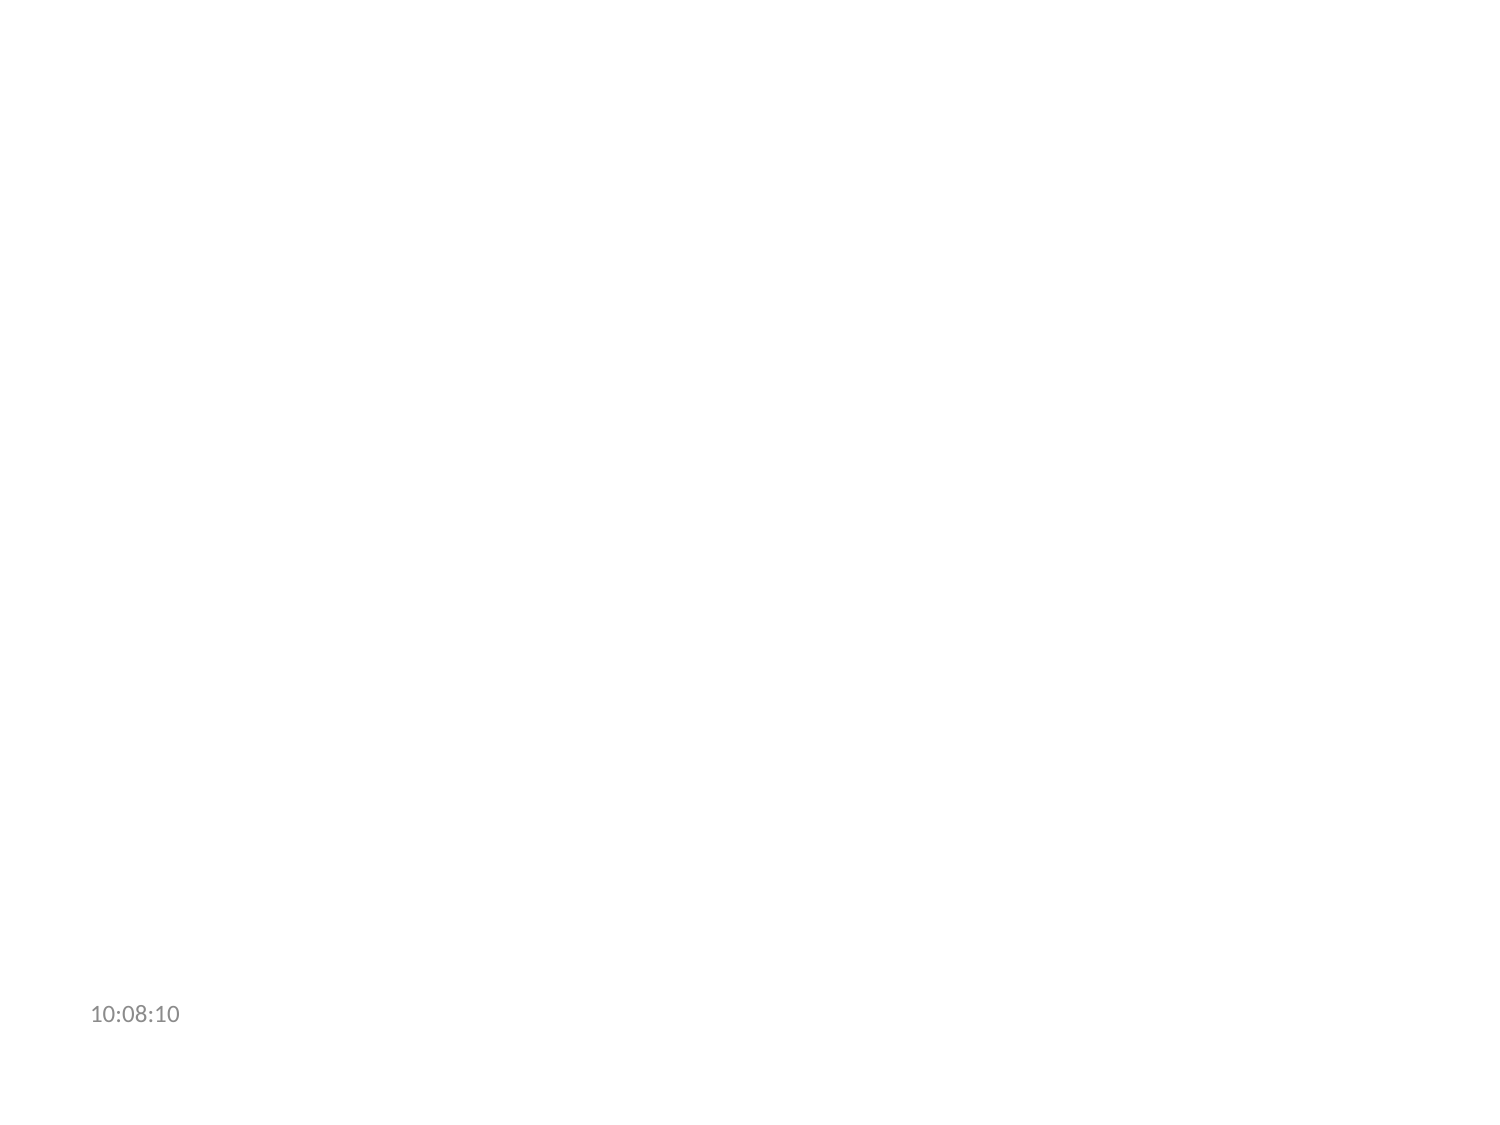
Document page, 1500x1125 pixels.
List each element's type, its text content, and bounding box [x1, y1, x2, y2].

text_box 15:35:09 [75, 982, 425, 1043]
